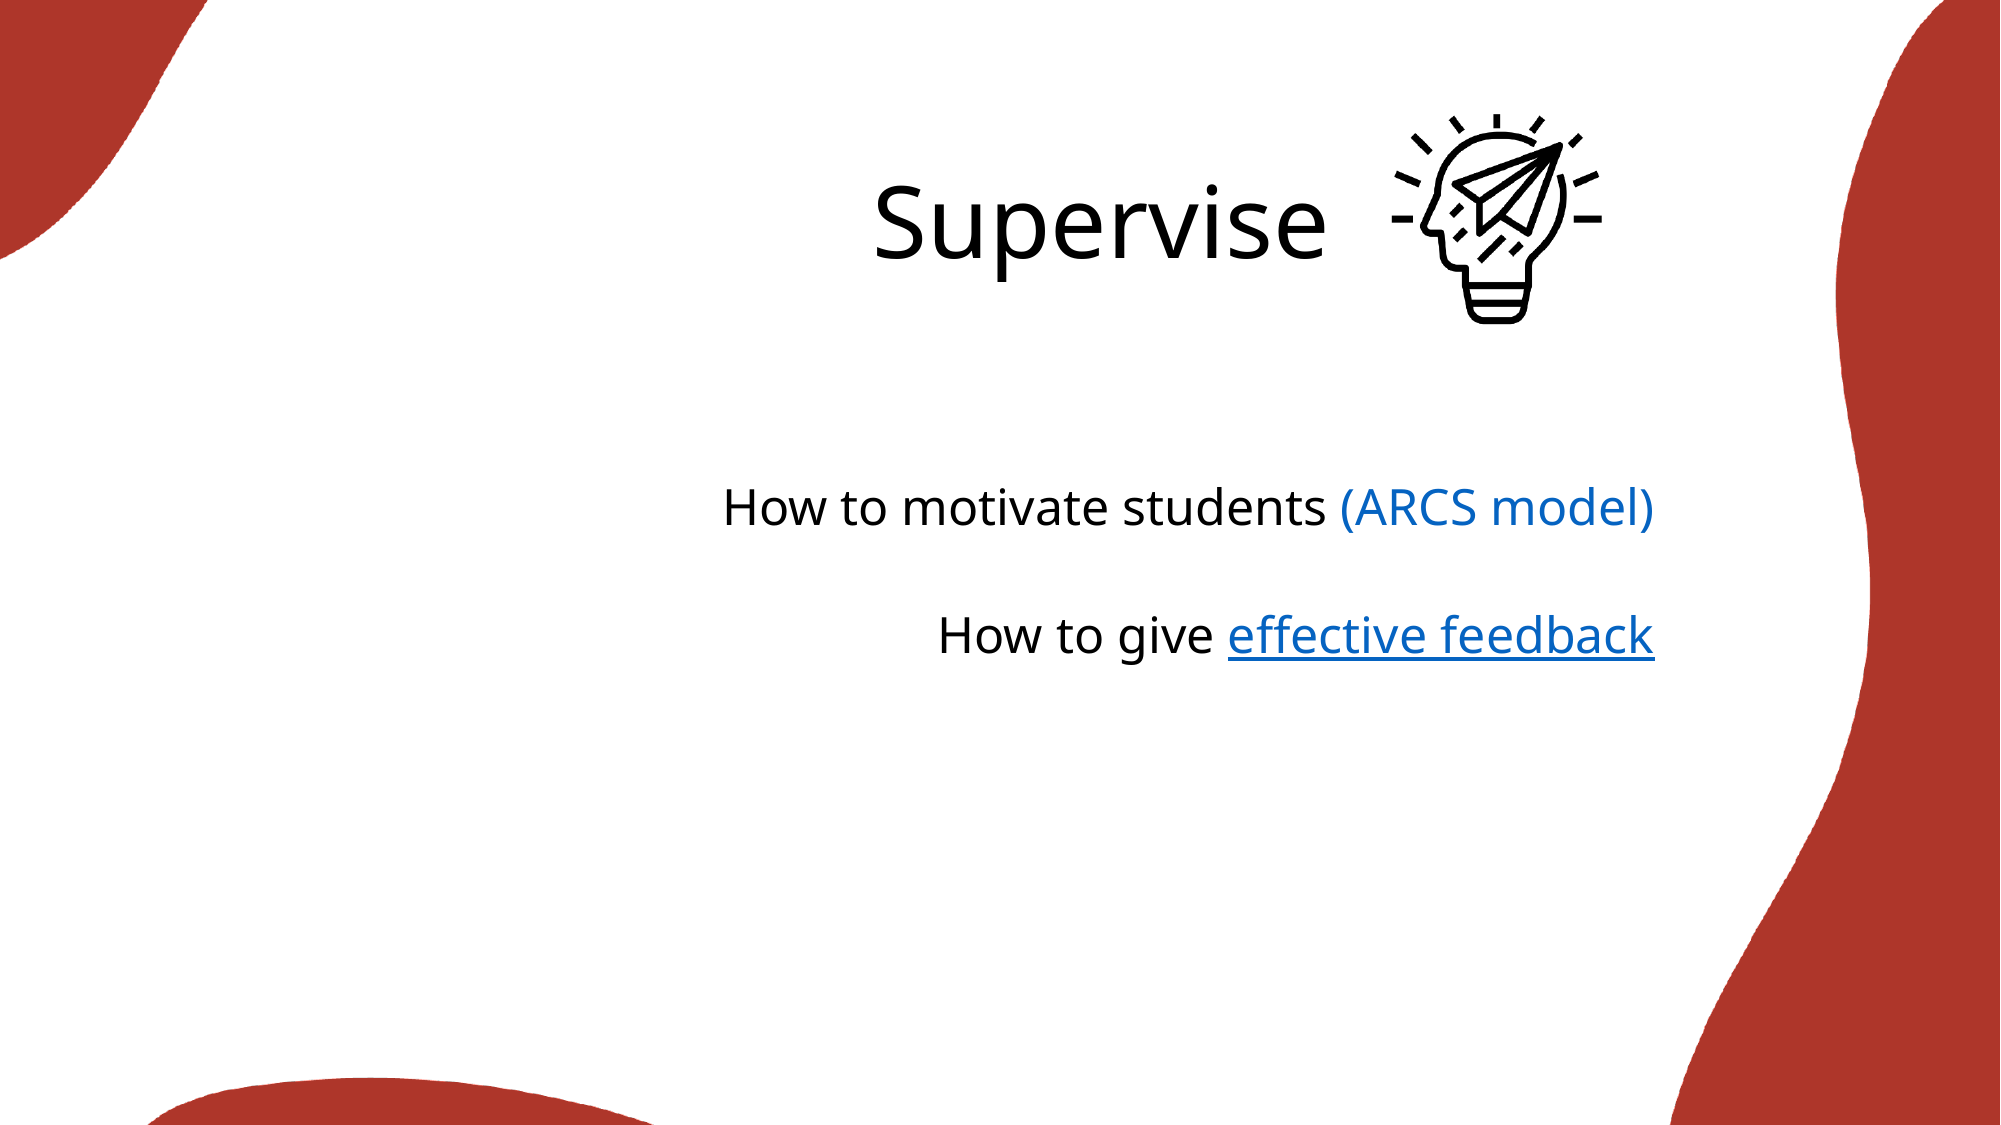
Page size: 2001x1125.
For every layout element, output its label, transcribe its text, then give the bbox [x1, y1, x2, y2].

text_box Supervise [242, 151, 1345, 287]
picture [0, 0, 2000, 1125]
text_box How to motivate students (ARCS model) How to give effective feedback [279, 467, 1670, 680]
